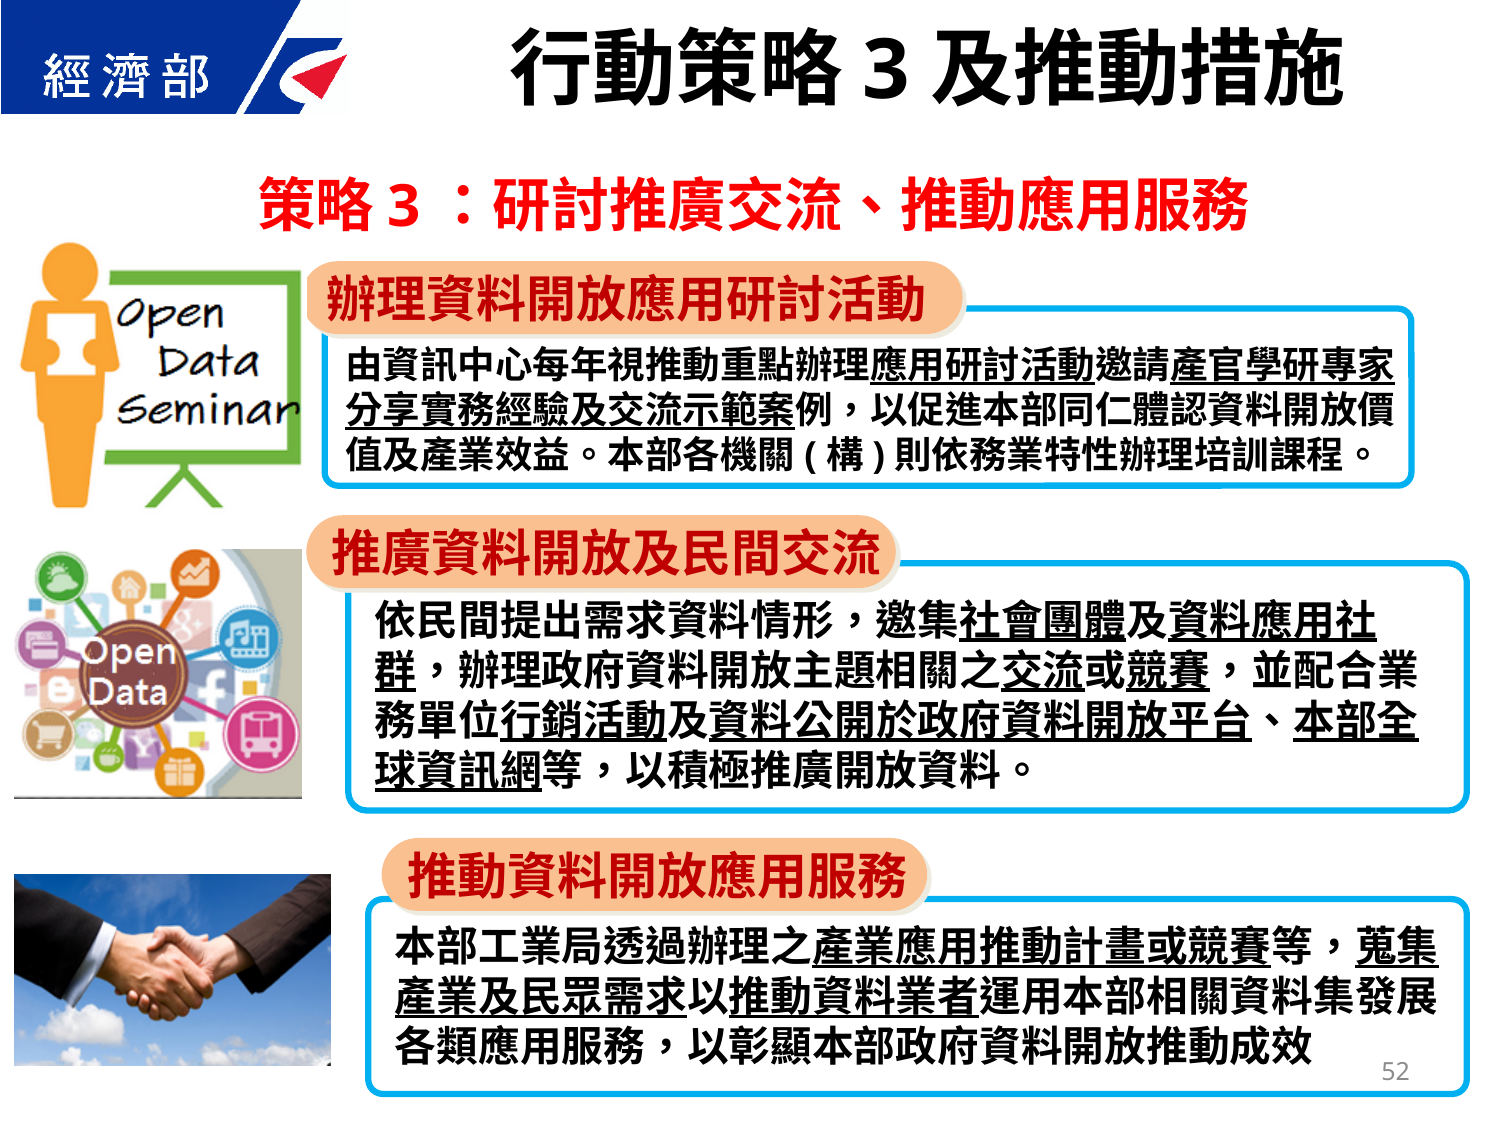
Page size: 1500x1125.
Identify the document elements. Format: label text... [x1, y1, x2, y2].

picture [14, 235, 307, 518]
text_box [951, 308, 1412, 334]
picture [14, 549, 302, 799]
text_box [914, 899, 1467, 1094]
text_box [368, 899, 1074, 1094]
picture [14, 874, 331, 1066]
text_box 依民間提出需求資料情形，邀集社會團體及資料應用社群，辦理政府資料開放主題相關之交流或競賽，並配合業務單位行銷活動及資料公開於政府資料開放平台、本部全球資訊網等，以積極推廣開放資料。 [360, 586, 1459, 801]
text_box 推廣資料開放及民間交流 [306, 515, 896, 589]
text_box 由資訊中心每年視推動重點辦理應用研討活動邀請產官學研專家分享實務經驗及交流示範案例，以促進本部同仁體認資料開放價值及產業效益。本部各機關(構)則依務業特性辦理培訓課程。 [330, 334, 1430, 484]
text_box [348, 563, 1467, 811]
text_box 本部工業局透過辦理之產業應用推動計畫或競賽等，蒐集產業及民眾需求以推動資料業者運用本部相關資料集發展各類應用服務，以彰顯本部政府資料開放推動成效 [380, 912, 1459, 1078]
text_box 辦理資料開放應用研討活動 [311, 261, 963, 334]
text_box 行動策略3及推動措施 [360, 7, 1477, 123]
text_box 推動資料開放應用服務 [381, 837, 928, 911]
text_box 策略3：研討推廣交流、推動應用服務 [242, 160, 1265, 246]
text_box [324, 335, 330, 483]
slide_number 52 [1074, 1042, 1425, 1103]
picture [0, 0, 350, 114]
